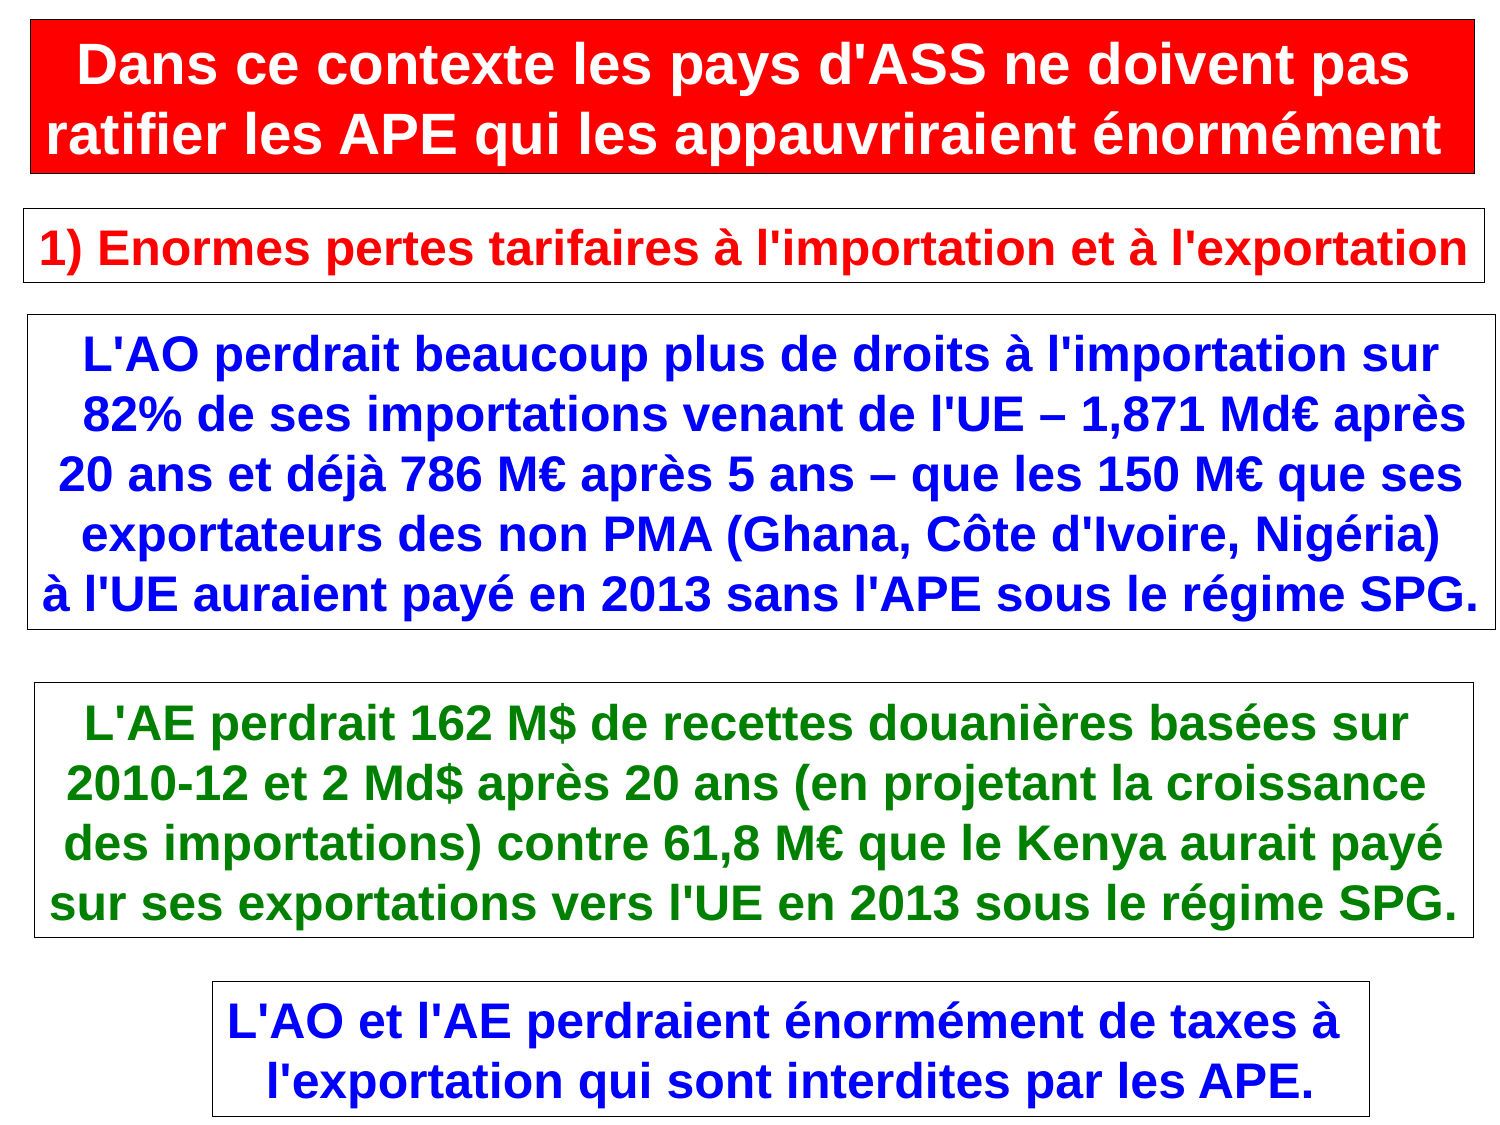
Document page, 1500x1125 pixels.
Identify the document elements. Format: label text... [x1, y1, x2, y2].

text_box L'AO et l'AE perdraient énormément de taxes à l'exportation qui sont interdites par les APE. [212, 981, 1370, 1117]
text_box L'AE perdrait 162 M$ de recettes douanières basées sur 2010-12 et 2 Md$ après 20 ans (en projetant la croissance des importations) contre 61,8 M€ que le Kenya aurait payé sur ses exportations vers l'UE en 2013 sous le régime SPG. [34, 682, 1474, 938]
text_box Dans ce contexte les pays d'ASS ne doivent pas ratifier les APE qui les appauvriraient énormément [30, 19, 1475, 174]
text_box L'AO perdrait beaucoup plus de droits à l'importation sur 82% de ses importations venant de l'UE – 1,871 Md€ après 20 ans et déjà 786 M€ après 5 ans – que les 150 M€ que ses exportateurs des non PMA (Ghana, Côte d'Ivoire, Nigéria) à l'UE auraient payé en 2013 sans l'APE sous le régime SPG. [27, 314, 1496, 630]
text_box 1) Enormes pertes tarifaires à l'importation et à l'exportation [23, 208, 1485, 283]
